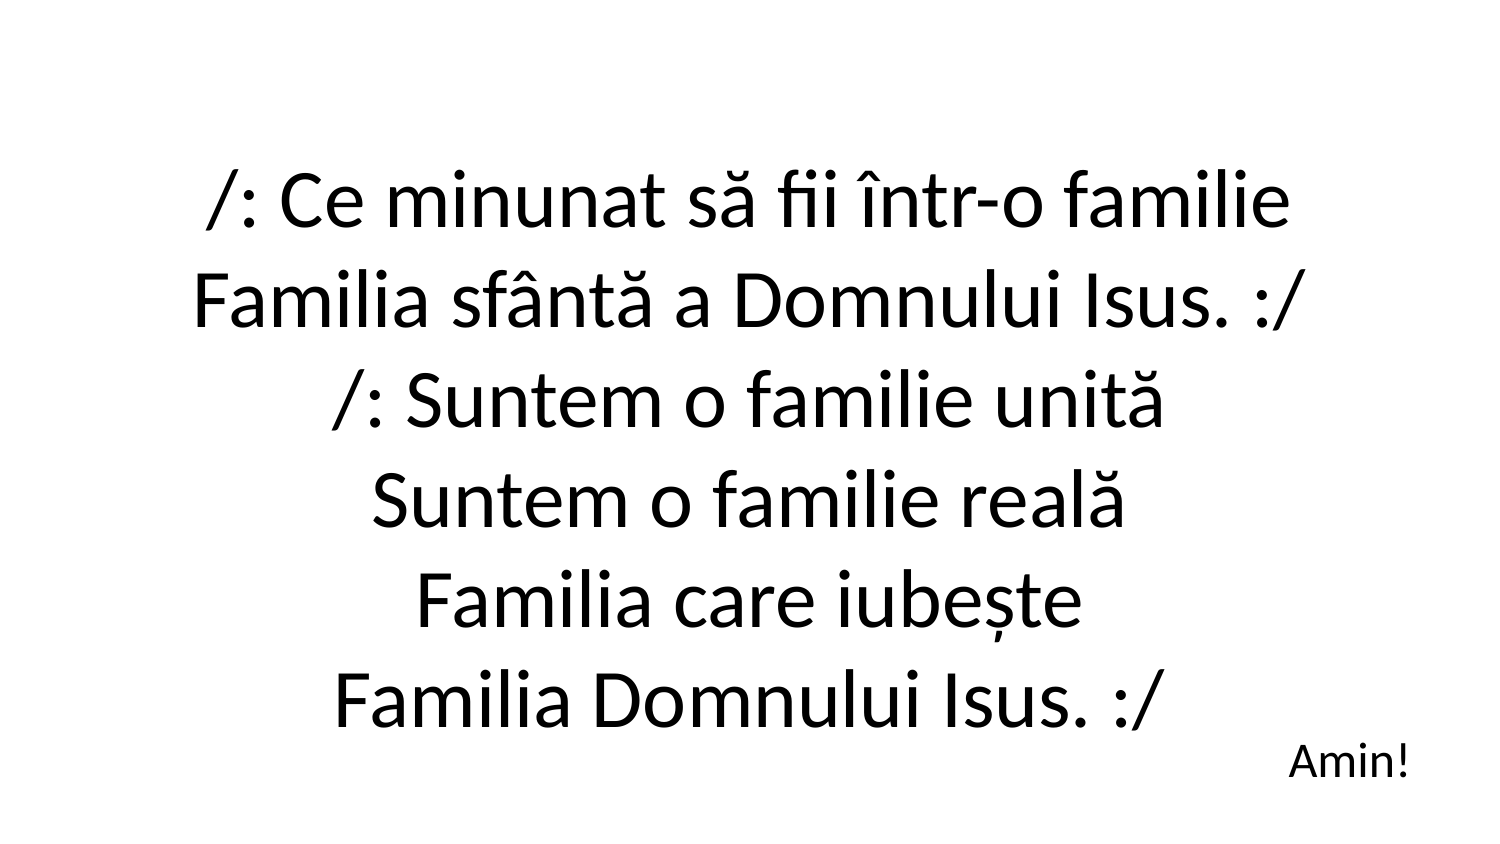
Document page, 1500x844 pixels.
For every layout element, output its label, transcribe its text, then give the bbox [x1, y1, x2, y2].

text_box /: Ce minunat să fii într-o familie Familia sfântă a Domnului Isus. :/ /: Suntem o familie unită Suntem o familie reală Familia care iubește Familia Domnului Isus. :/ [177, 92, 1323, 752]
text_box Amin! [1273, 674, 1427, 795]
